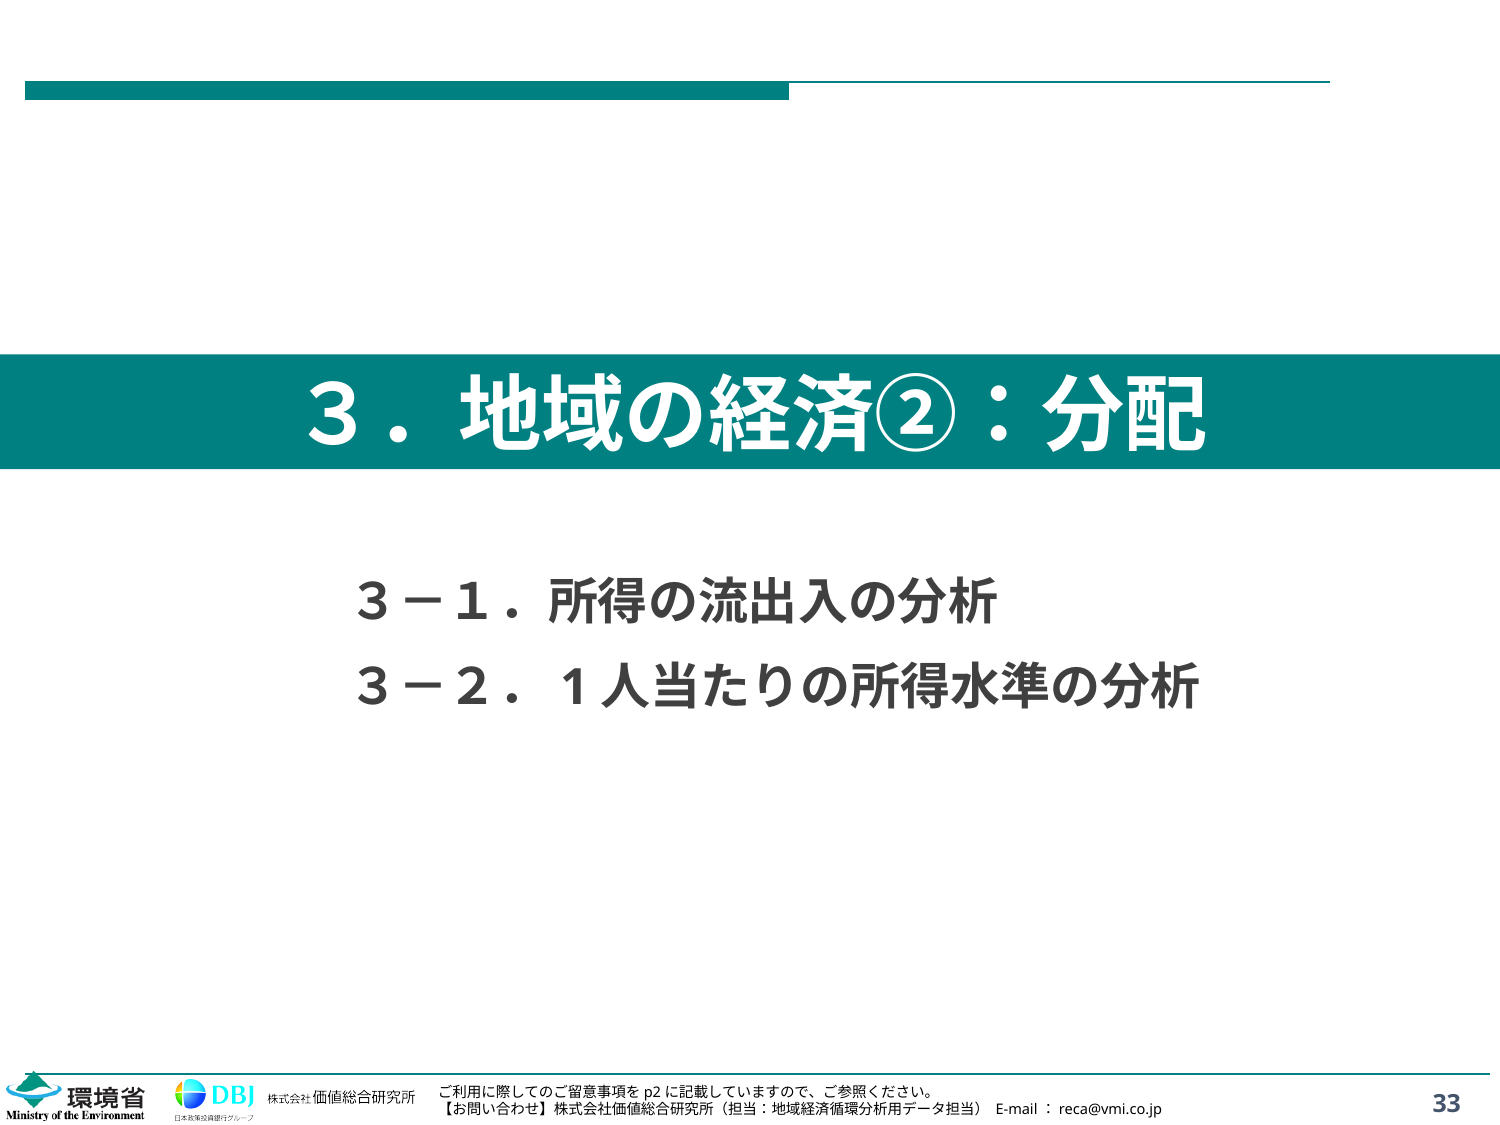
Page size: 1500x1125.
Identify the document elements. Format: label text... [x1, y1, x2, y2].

text_box ３．地域の経済②：分配 [0, 354, 1500, 470]
text_box ３－１．所得の流出入の分析 ３－２．1人当たりの所得水準の分析 [333, 562, 1397, 723]
picture [171, 1075, 419, 1125]
text_box ご利用に際してのご留意事項をp2に記載していますので、ご参照ください。 【お問い合わせ】株式会社価値総合研究所（担当：地域経済循環分析用データ担当） E-mail：reca@vmi.co.jp [423, 1075, 1188, 1125]
picture [2, 1071, 148, 1125]
slide_number 33 [1393, 1079, 1500, 1122]
